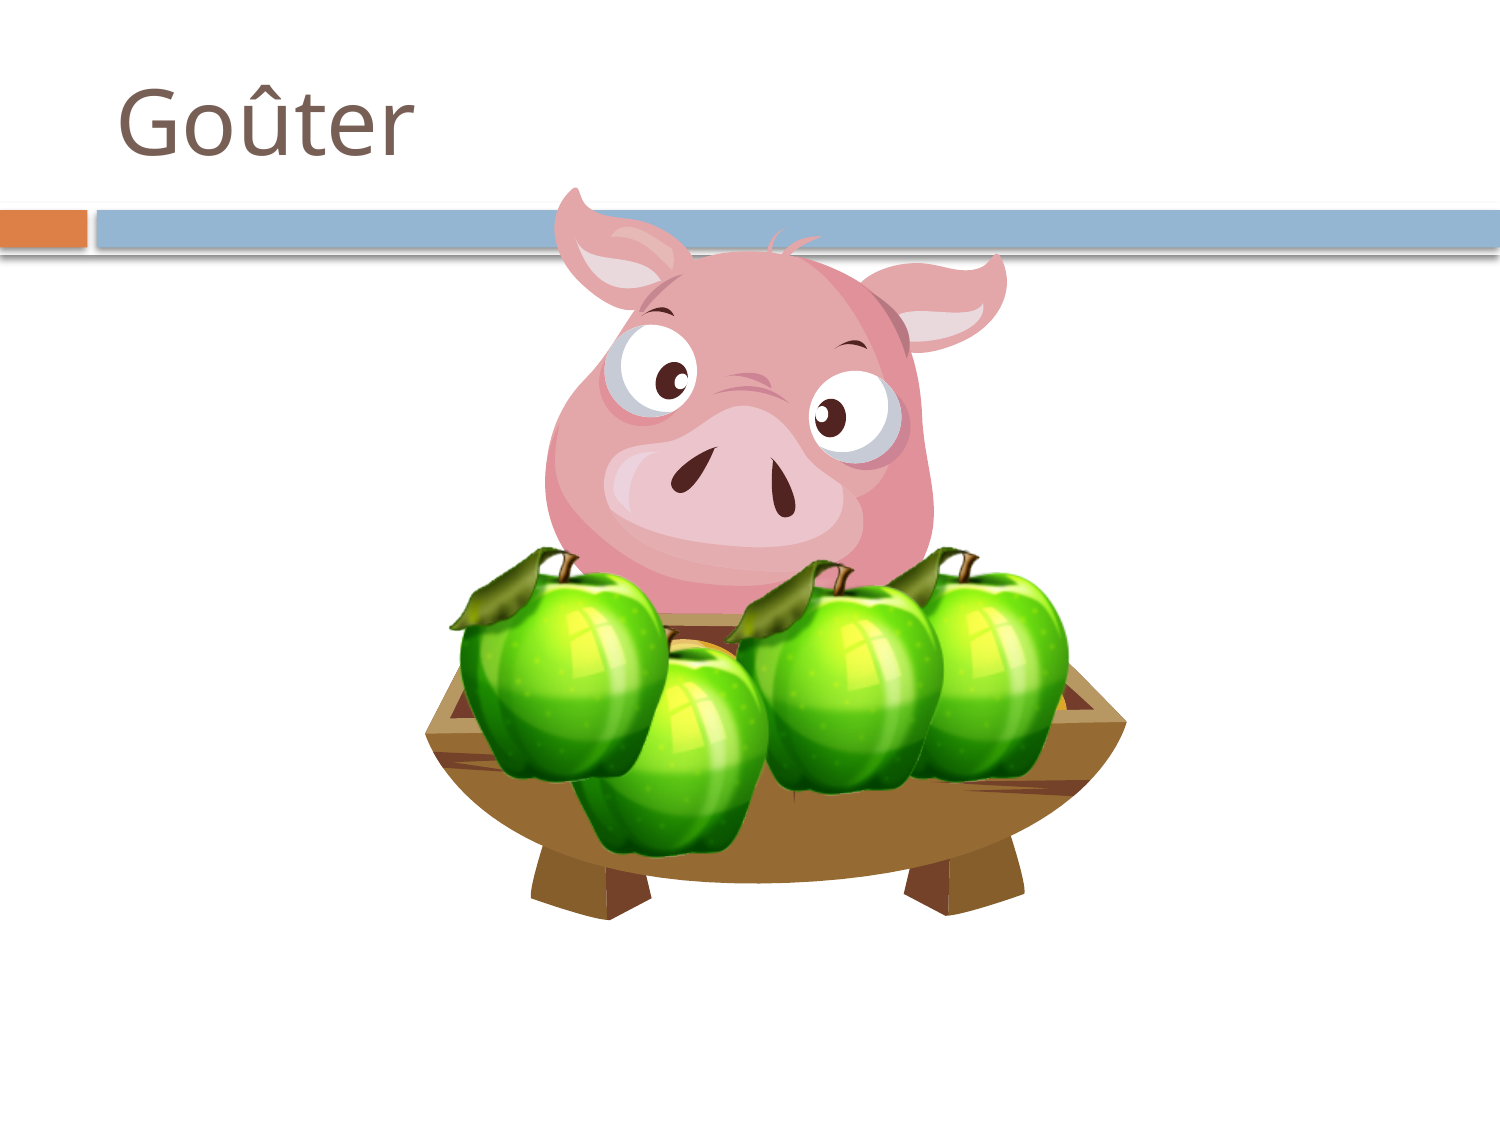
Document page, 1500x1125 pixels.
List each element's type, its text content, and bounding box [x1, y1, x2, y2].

title Goûter [100, 37, 1438, 200]
picture [412, 187, 1127, 921]
